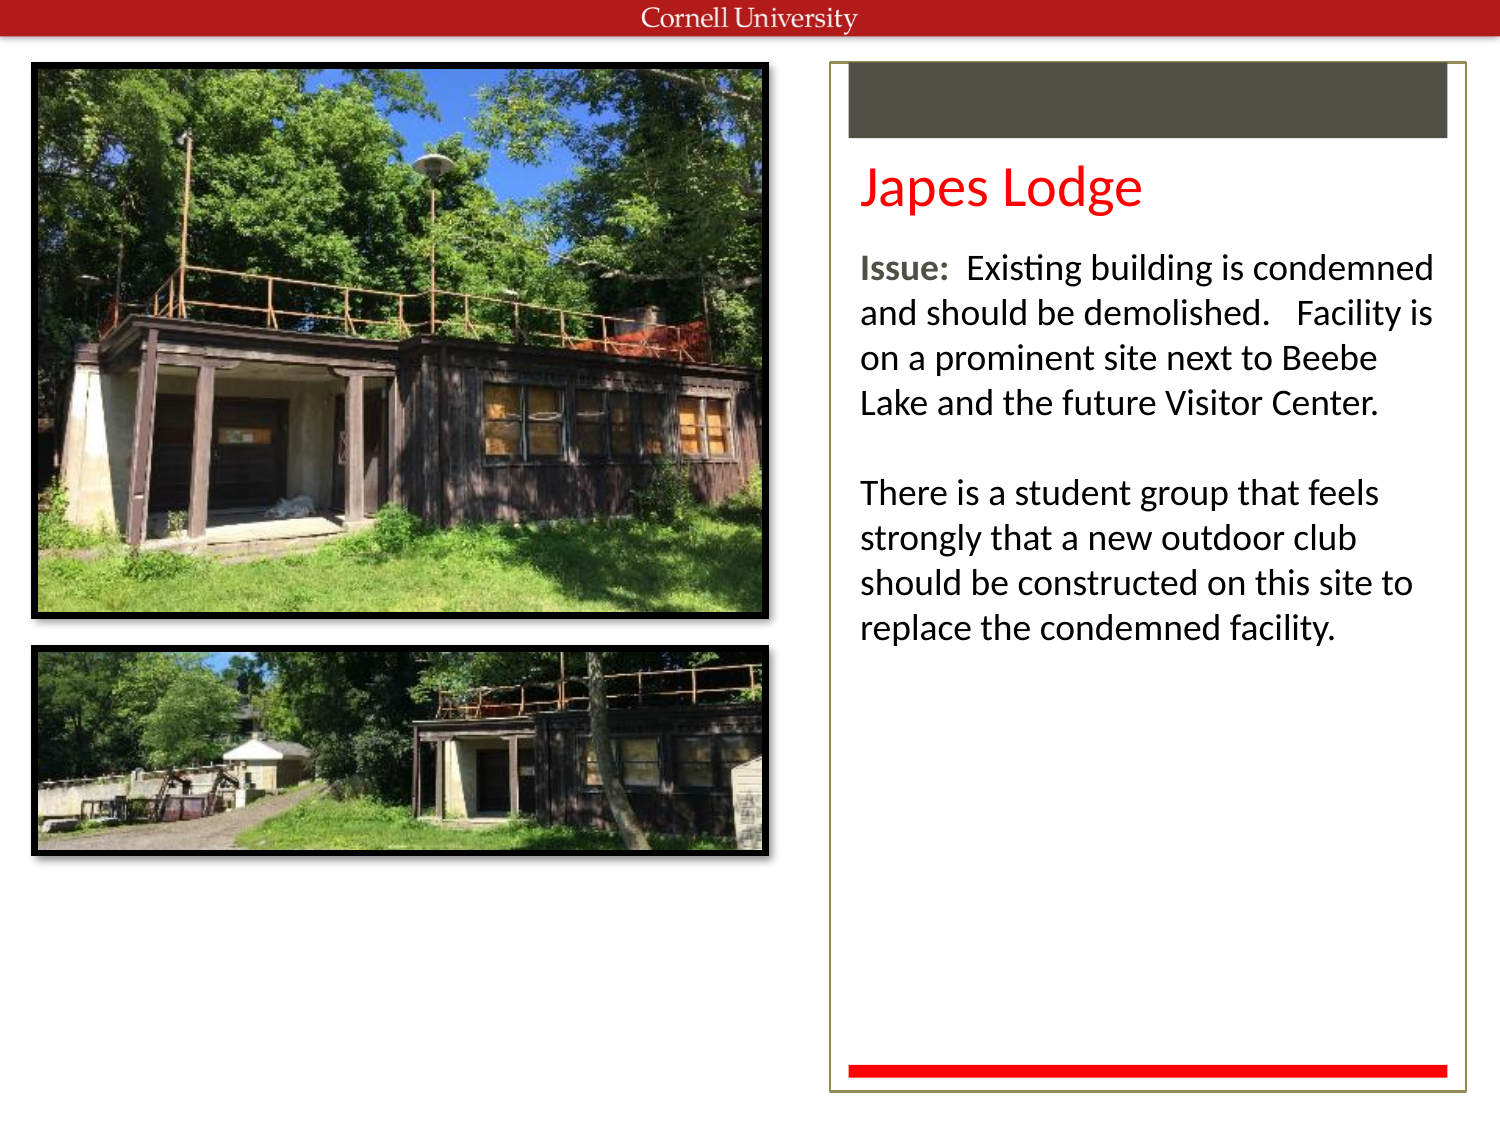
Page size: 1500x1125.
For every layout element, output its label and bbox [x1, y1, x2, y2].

picture [37, 68, 763, 613]
picture [37, 651, 763, 851]
picture [635, 0, 858, 60]
text_box [829, 62, 1467, 1092]
